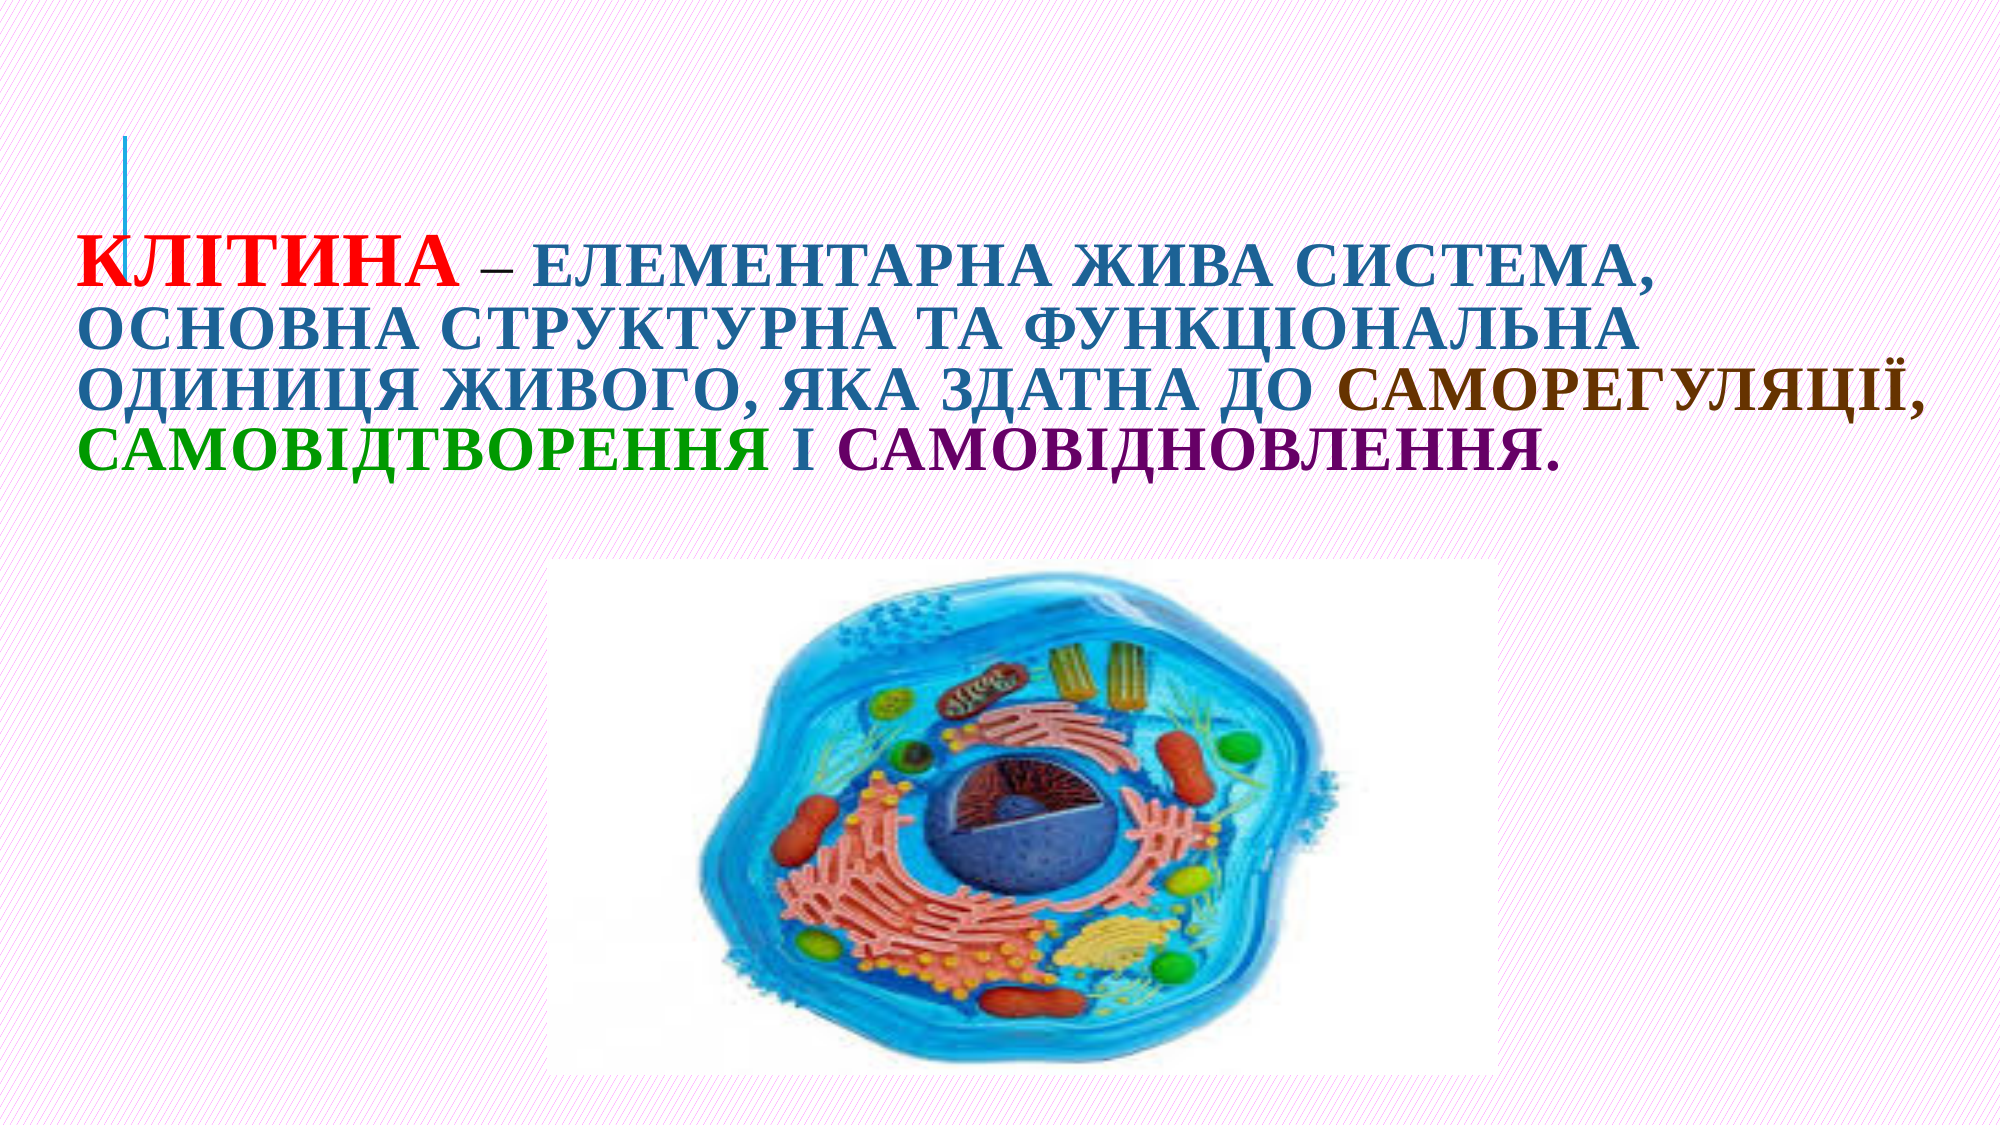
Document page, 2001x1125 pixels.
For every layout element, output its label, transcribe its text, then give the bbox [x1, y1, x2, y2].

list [546, 558, 1498, 1075]
title Клітина – елементарна жива система, основна структурна та функціональна одиниця живого, яка здатна до саморегуляції, самовідтворення і самовідновлення. [61, 59, 1962, 498]
